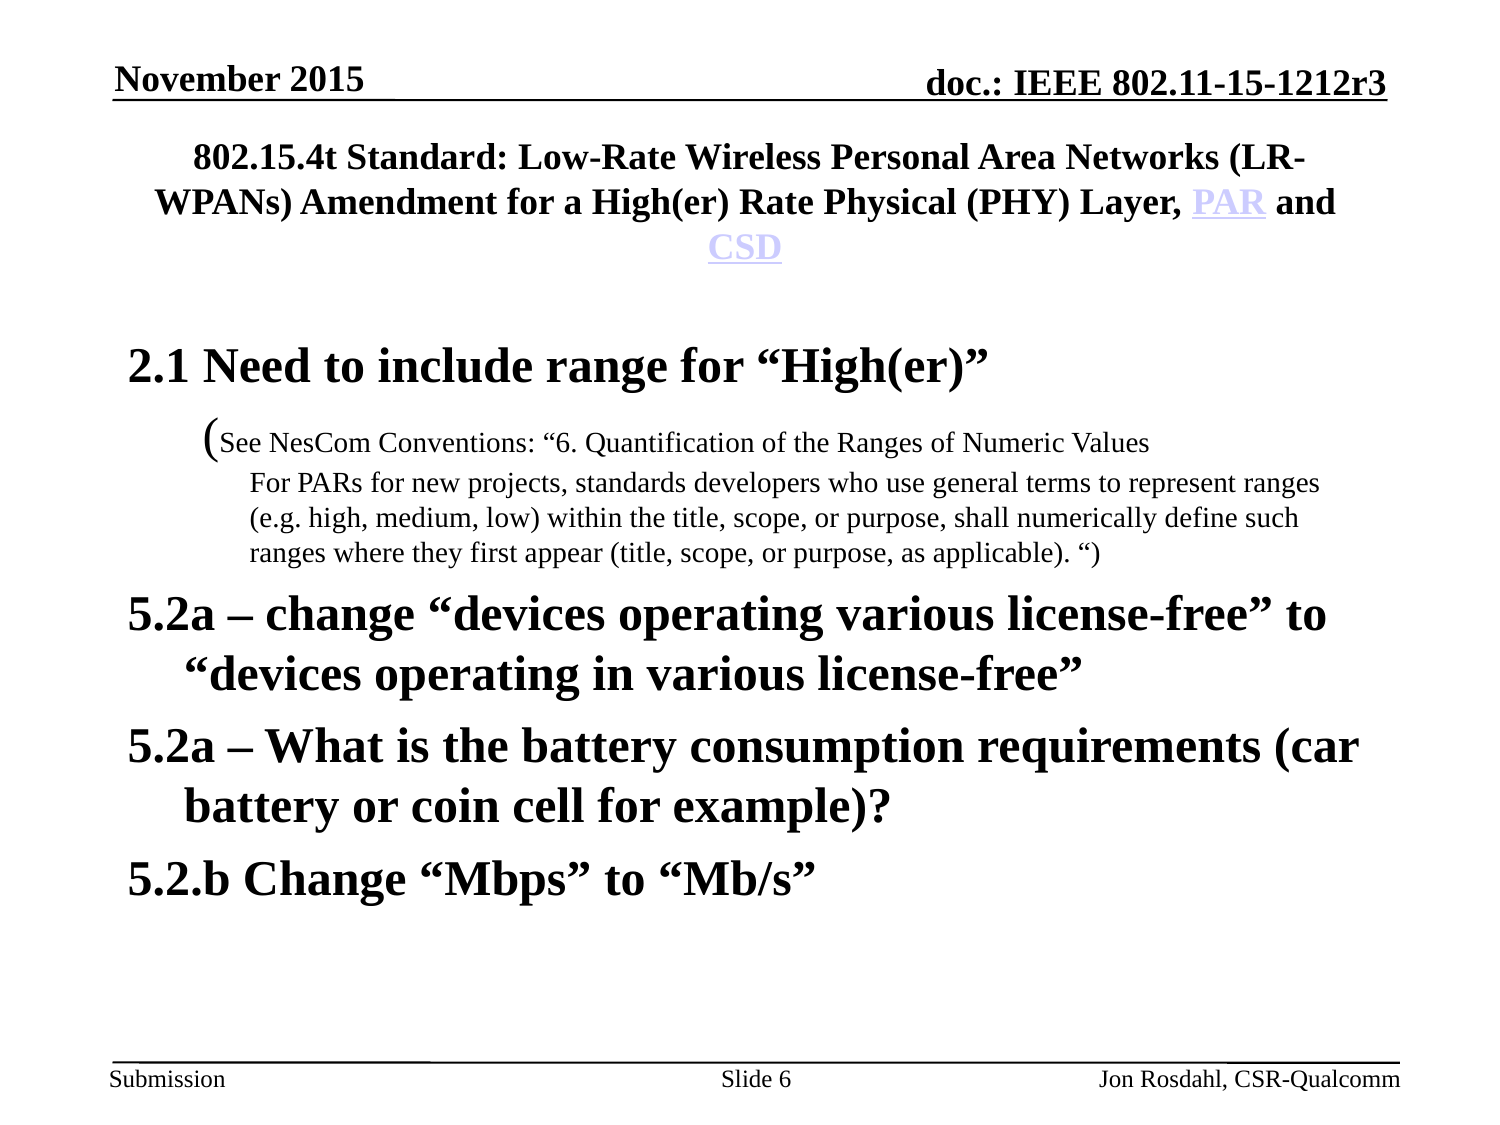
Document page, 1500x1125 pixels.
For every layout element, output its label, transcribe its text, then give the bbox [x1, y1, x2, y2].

title 802.15.4t Standard: Low-Rate Wireless Personal Area Networks (LR-WPANs) Amendment for a High(er) Rate Physical (PHY) Layer, PAR and CSD [112, 112, 1388, 288]
slide_number Slide 6 [712, 1061, 800, 1123]
list 2.1 Need to include range for “High(er)” (See NesCom Conventions: “6. Quantification of the Ranges of Numeric Values For PARs for new projects, standards developers who use general terms to represent ranges (e.g. high, medium, low) within the title, scope, or purpose, shall numerically define such ranges where they first appear (title, scope, or purpose, as applicable). “) 5.2a – change “devices operating various license-free” to “devices operating in various license-free” 5.2a – What is the battery consumption requirements (car battery or coin cell for example)? 5.2.b Change “Mbps” to “Mb/s” [112, 324, 1388, 1000]
footer Jon Rosdahl, CSR-Qualcomm [878, 1061, 1402, 1093]
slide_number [114, 54, 423, 100]
